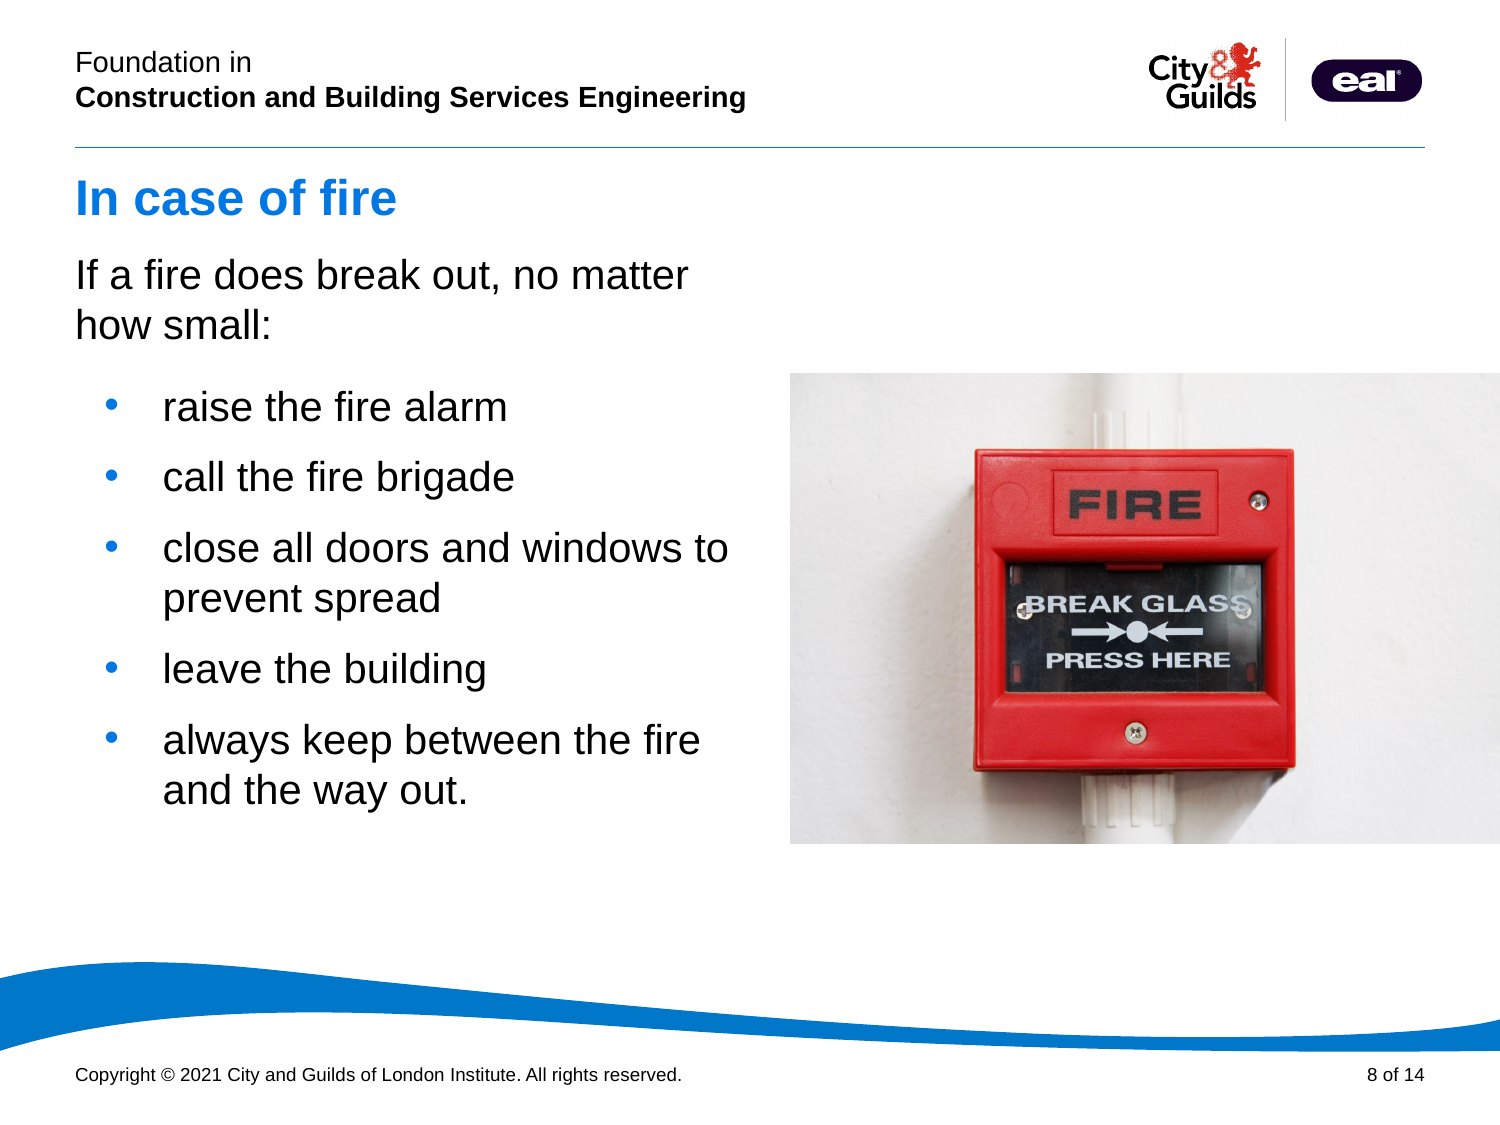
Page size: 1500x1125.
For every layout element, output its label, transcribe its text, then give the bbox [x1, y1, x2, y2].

picture [1149, 38, 1422, 121]
list If a fire does break out, no matter how small: raise the fire alarm call the fire brigade close all doors and windows to prevent spread leave the building always keep between the fire and the way out. [74, 247, 755, 946]
title In case of fire [74, 165, 1424, 229]
picture [790, 373, 1500, 844]
